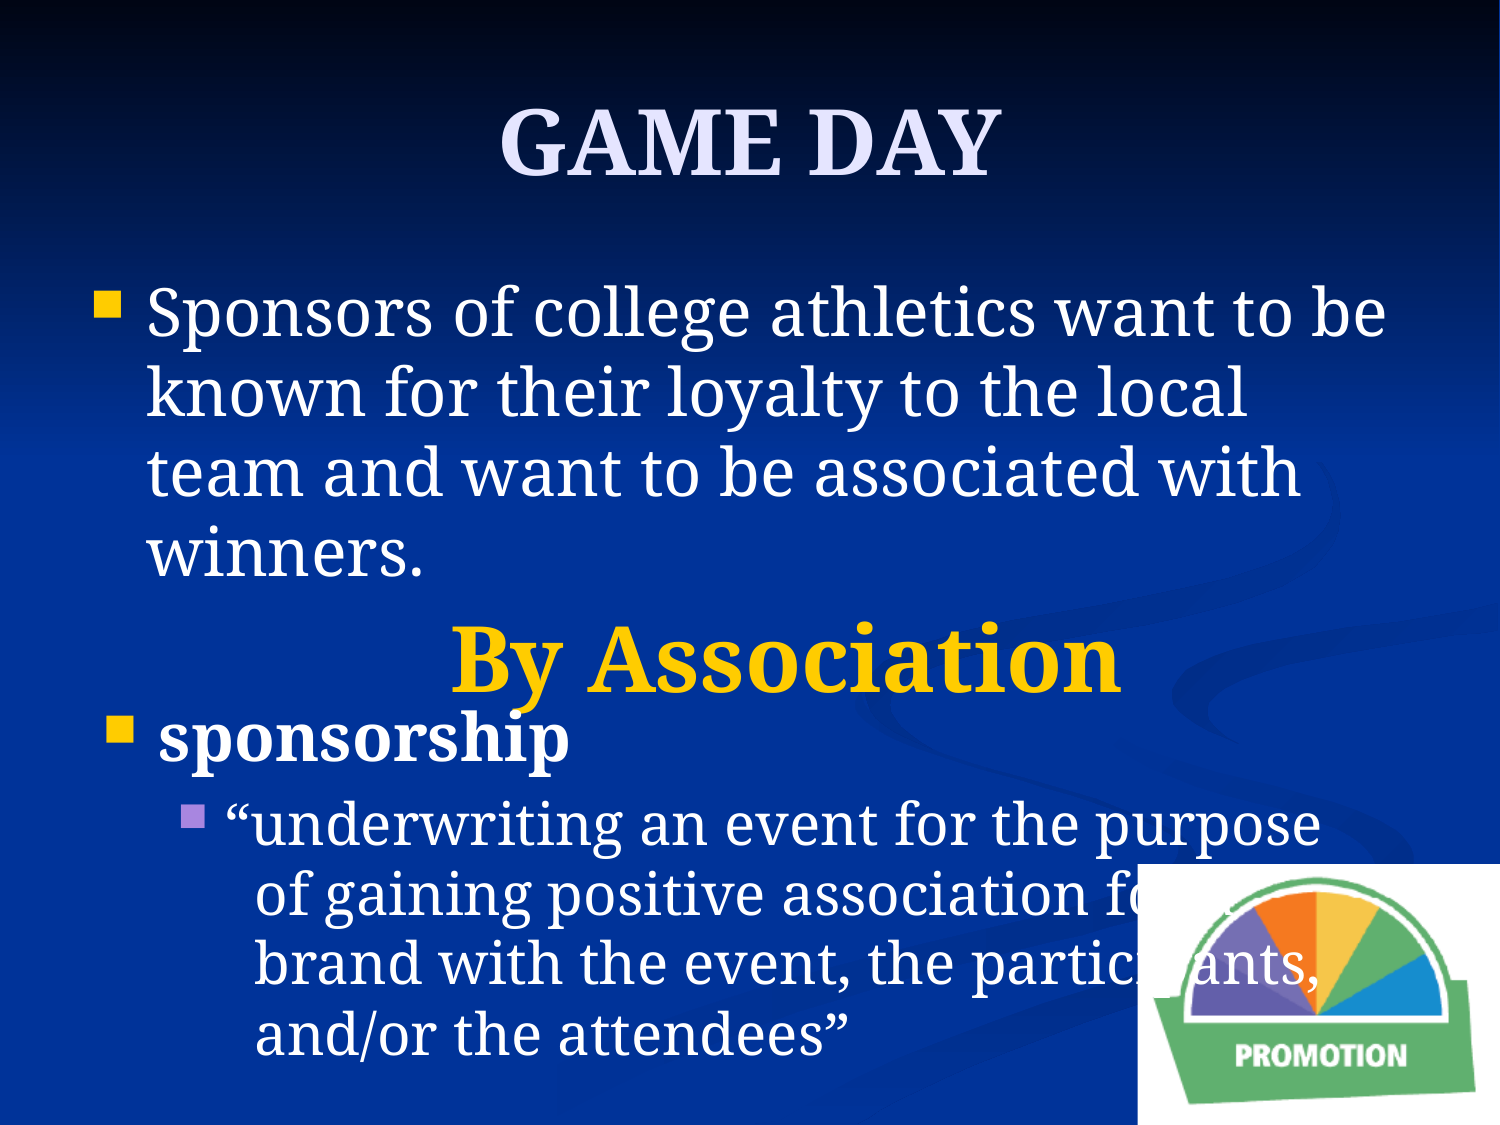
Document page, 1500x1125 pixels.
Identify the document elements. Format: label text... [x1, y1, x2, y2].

picture [1137, 864, 1500, 1125]
list Sponsors of college athletics want to be known for their loyalty to the local team and want to be associated with winners. [74, 262, 1426, 649]
text_box By Association [112, 562, 1463, 750]
text_box sponsorship “underwriting an event for the purpose of gaining positive association for a brand with the event, the participants, and/or the attendees” [87, 687, 1438, 1088]
title GAME DAY [74, 44, 1426, 233]
